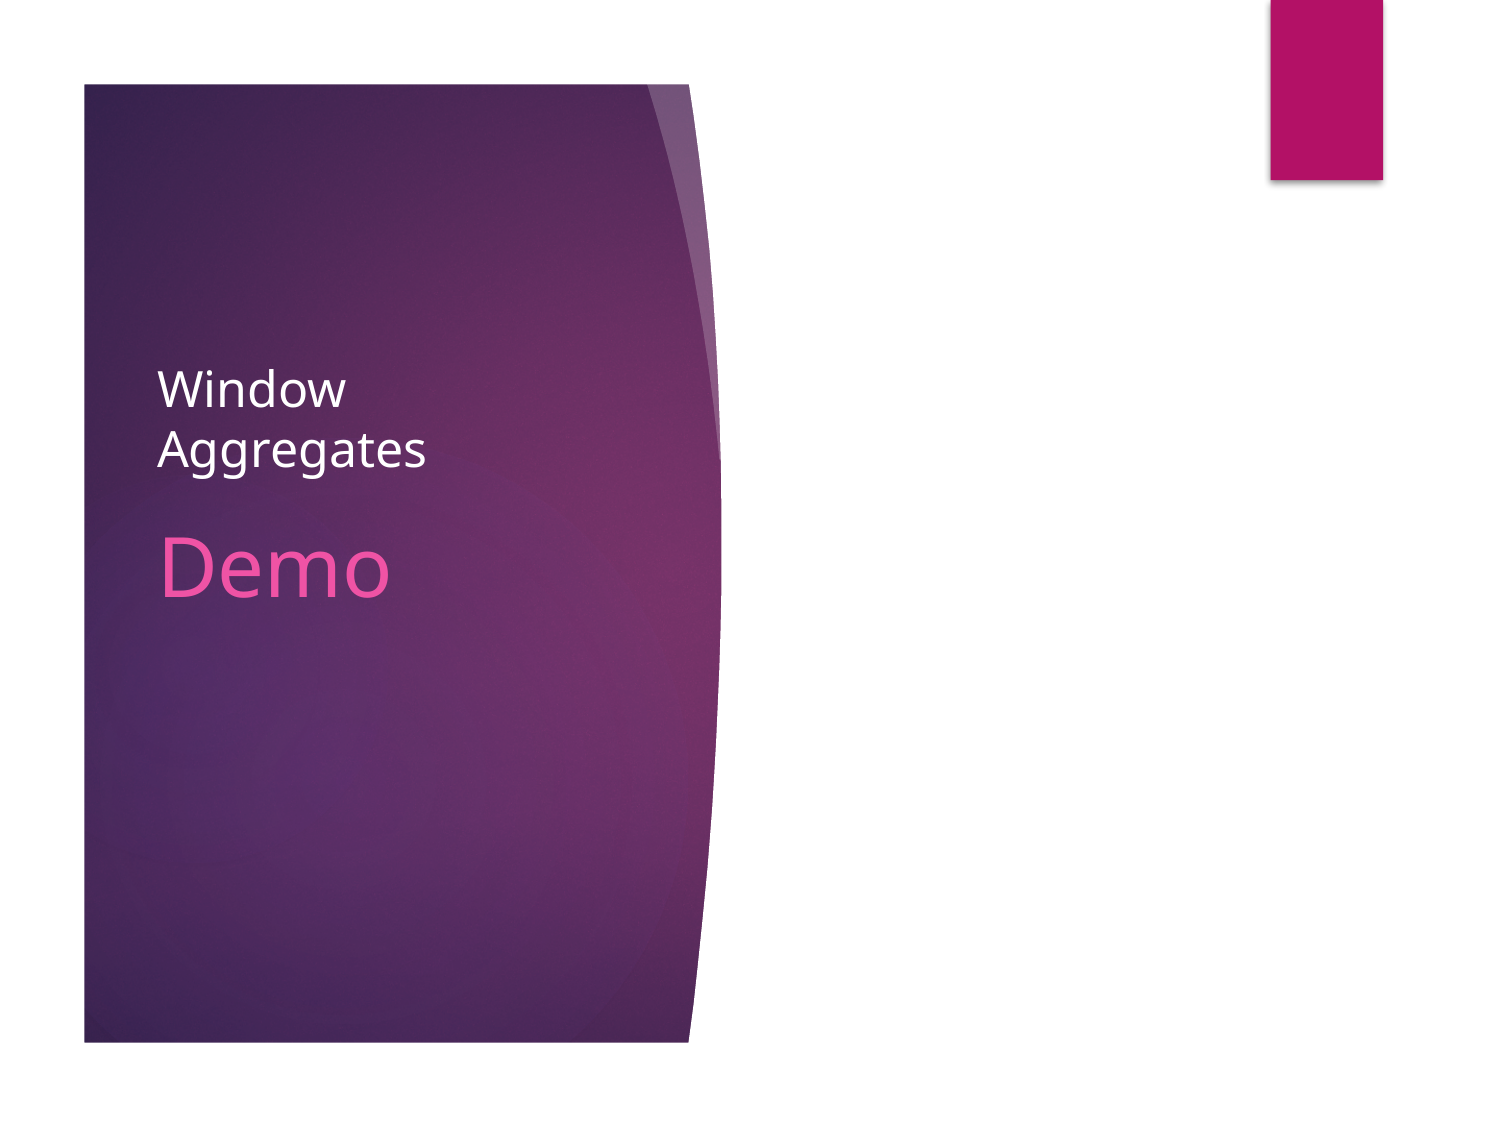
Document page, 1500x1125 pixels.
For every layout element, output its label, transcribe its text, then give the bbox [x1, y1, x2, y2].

slide_number [1259, 48, 1390, 175]
title Window Aggregates [142, 226, 633, 485]
list Demo [142, 506, 633, 909]
